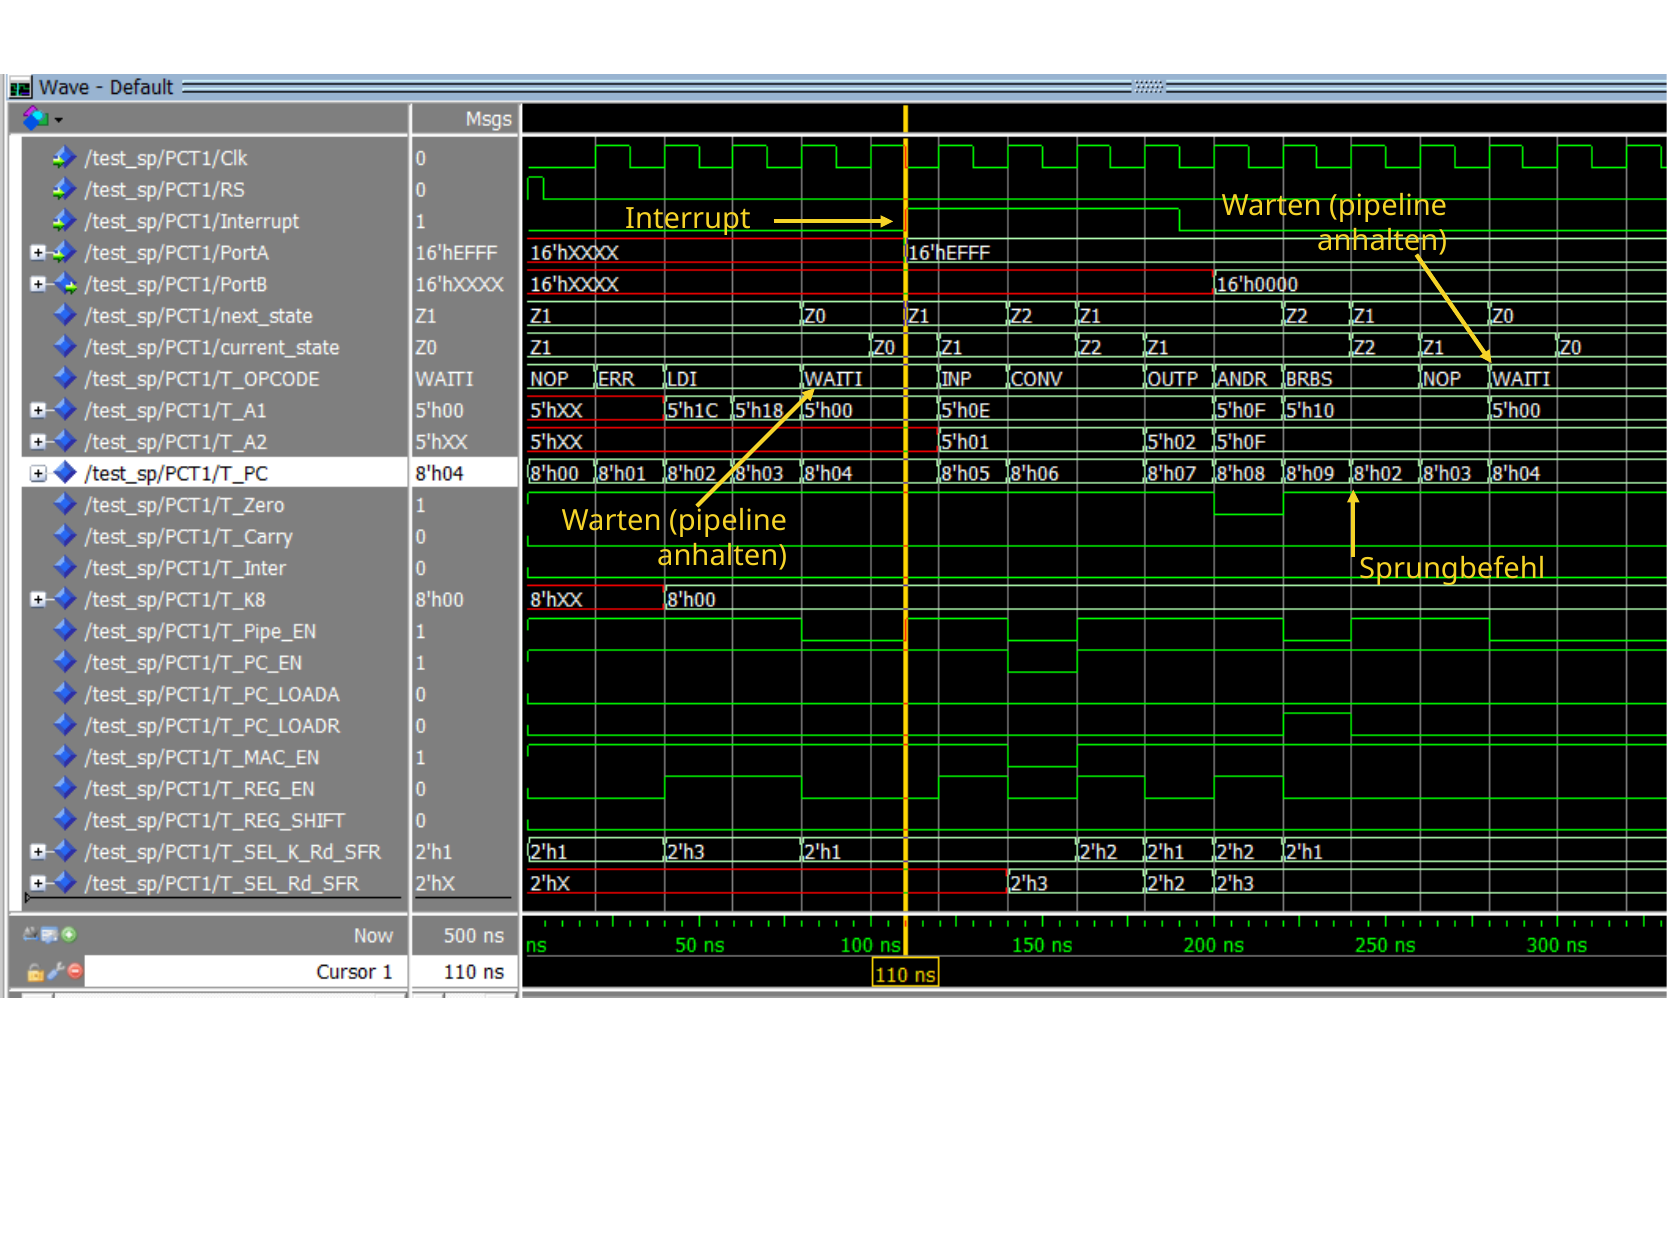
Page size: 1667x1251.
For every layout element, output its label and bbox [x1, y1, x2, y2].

text_box [0, 74, 1667, 998]
